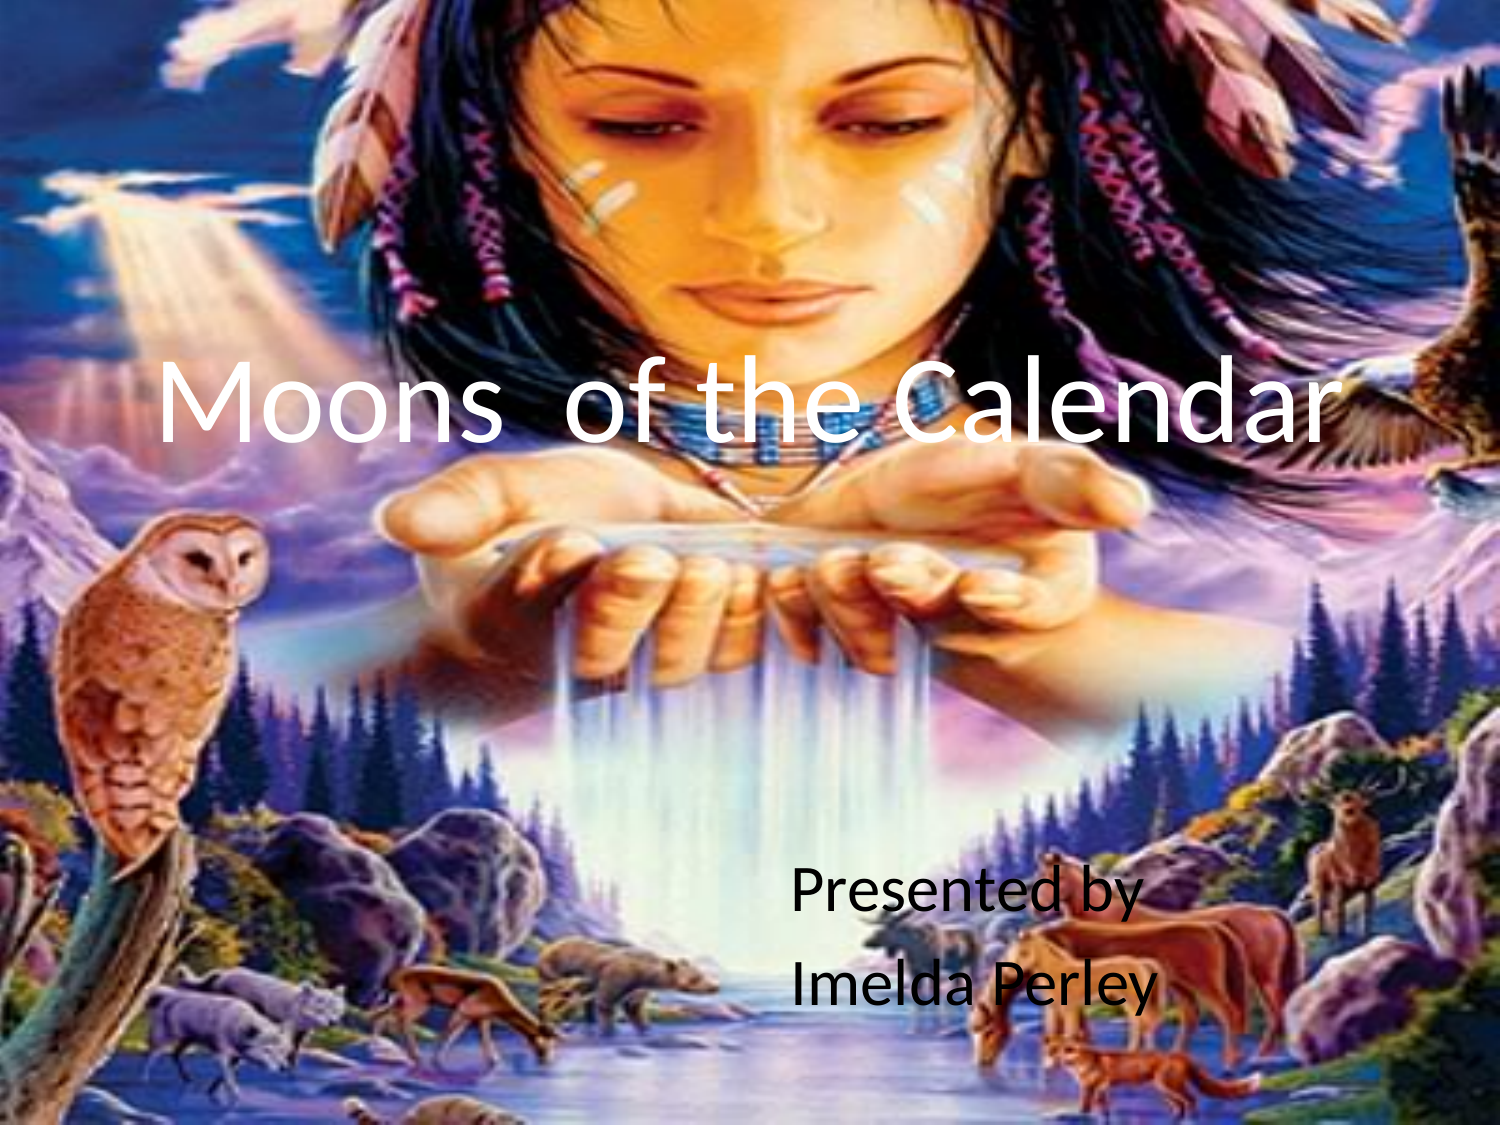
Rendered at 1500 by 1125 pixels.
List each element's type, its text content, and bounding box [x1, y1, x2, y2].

picture [0, 0, 1500, 1125]
title Moons of the Calendar [112, 195, 1388, 591]
subtitle Presented by Imelda Perley [450, 837, 1500, 1125]
